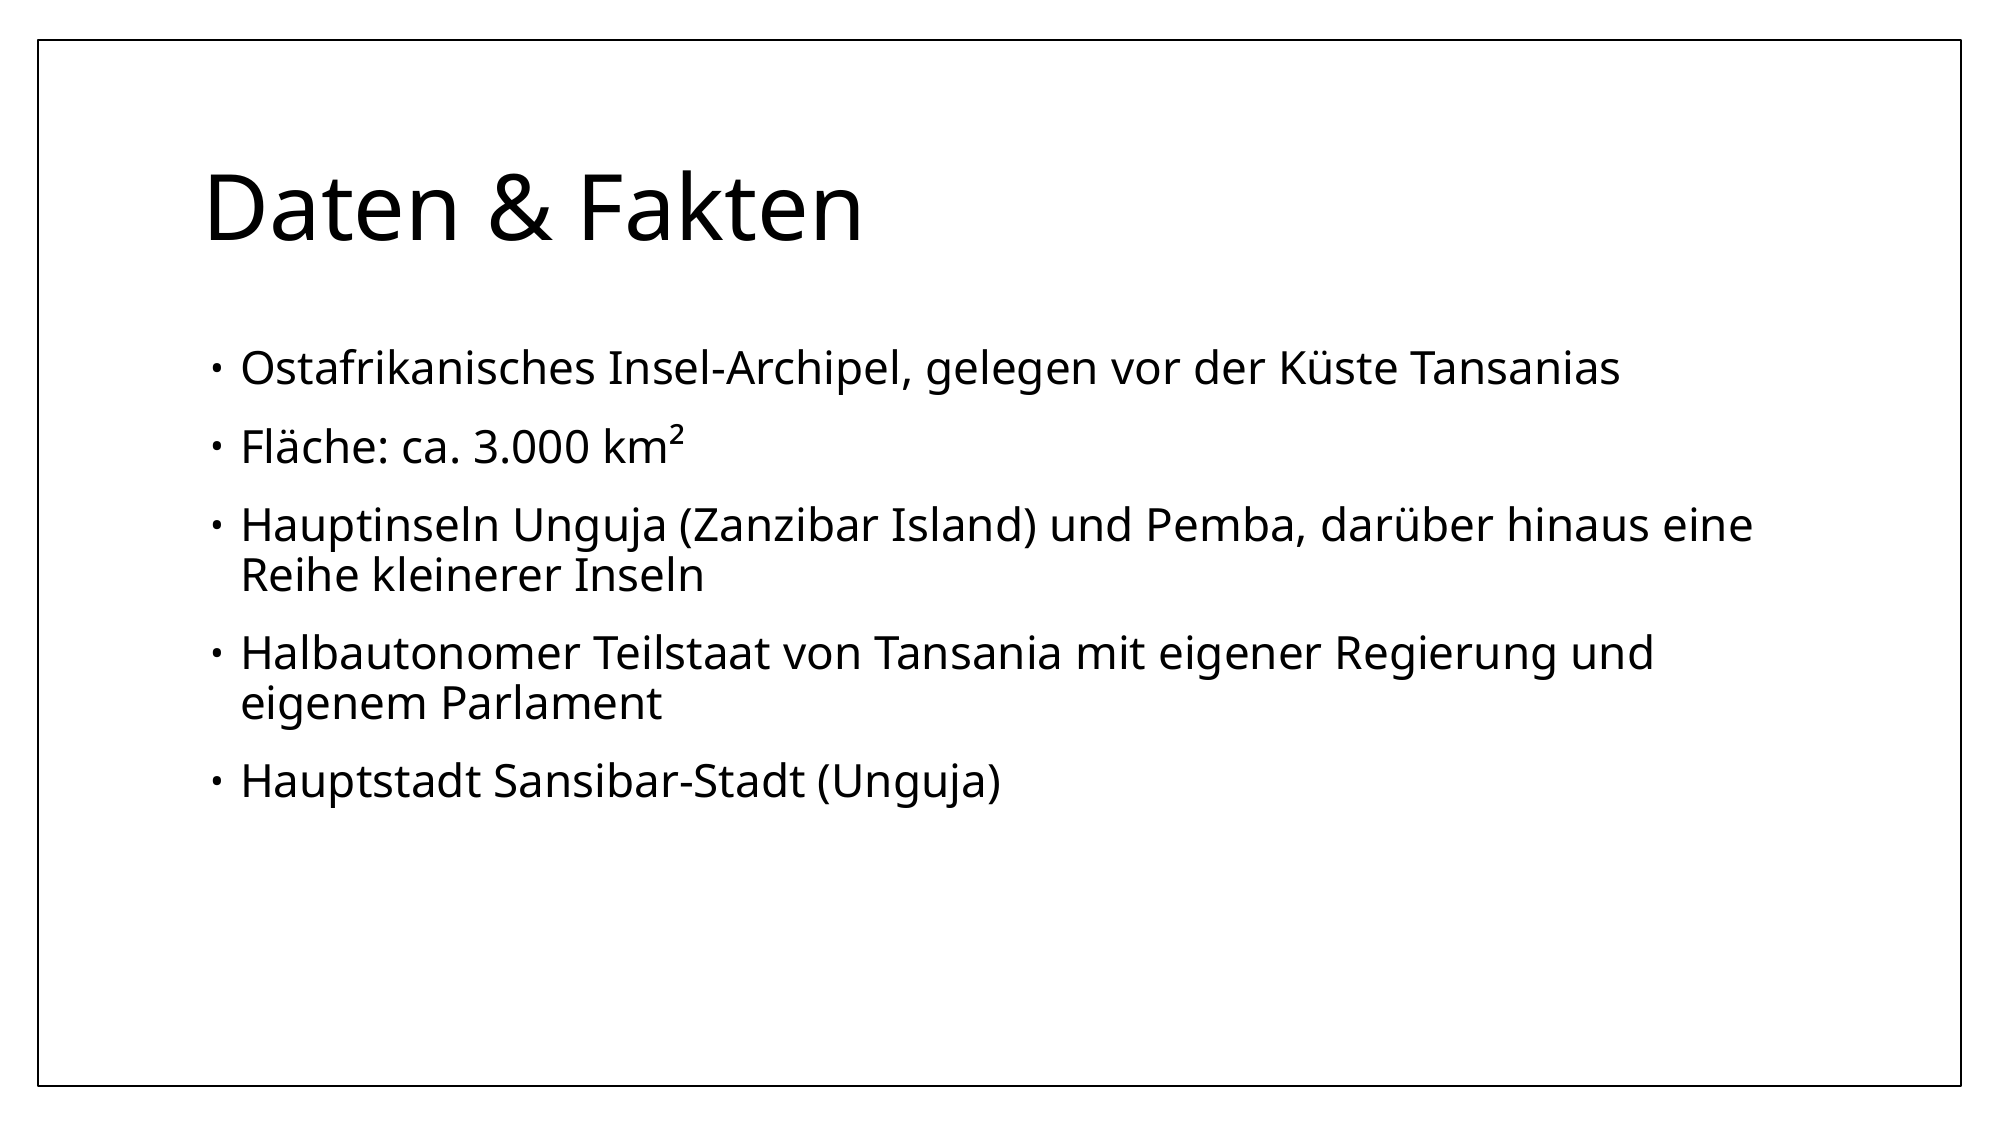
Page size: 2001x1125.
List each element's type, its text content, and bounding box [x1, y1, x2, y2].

list Ostafrikanisches Insel-Archipel, gelegen vor der Küste Tansanias Fläche: ca. 3.000 km² Hauptinseln Unguja (Zanzibar Island) und Pemba, darüber hinaus eine Reihe kleinerer Inseln Halbautonomer Teilstaat von Tansania mit eigener Regierung und eigenem Parlament Hauptstadt Sansibar-Stadt (Unguja) [187, 337, 1808, 1000]
title Daten & Fakten [187, 99, 1808, 323]
